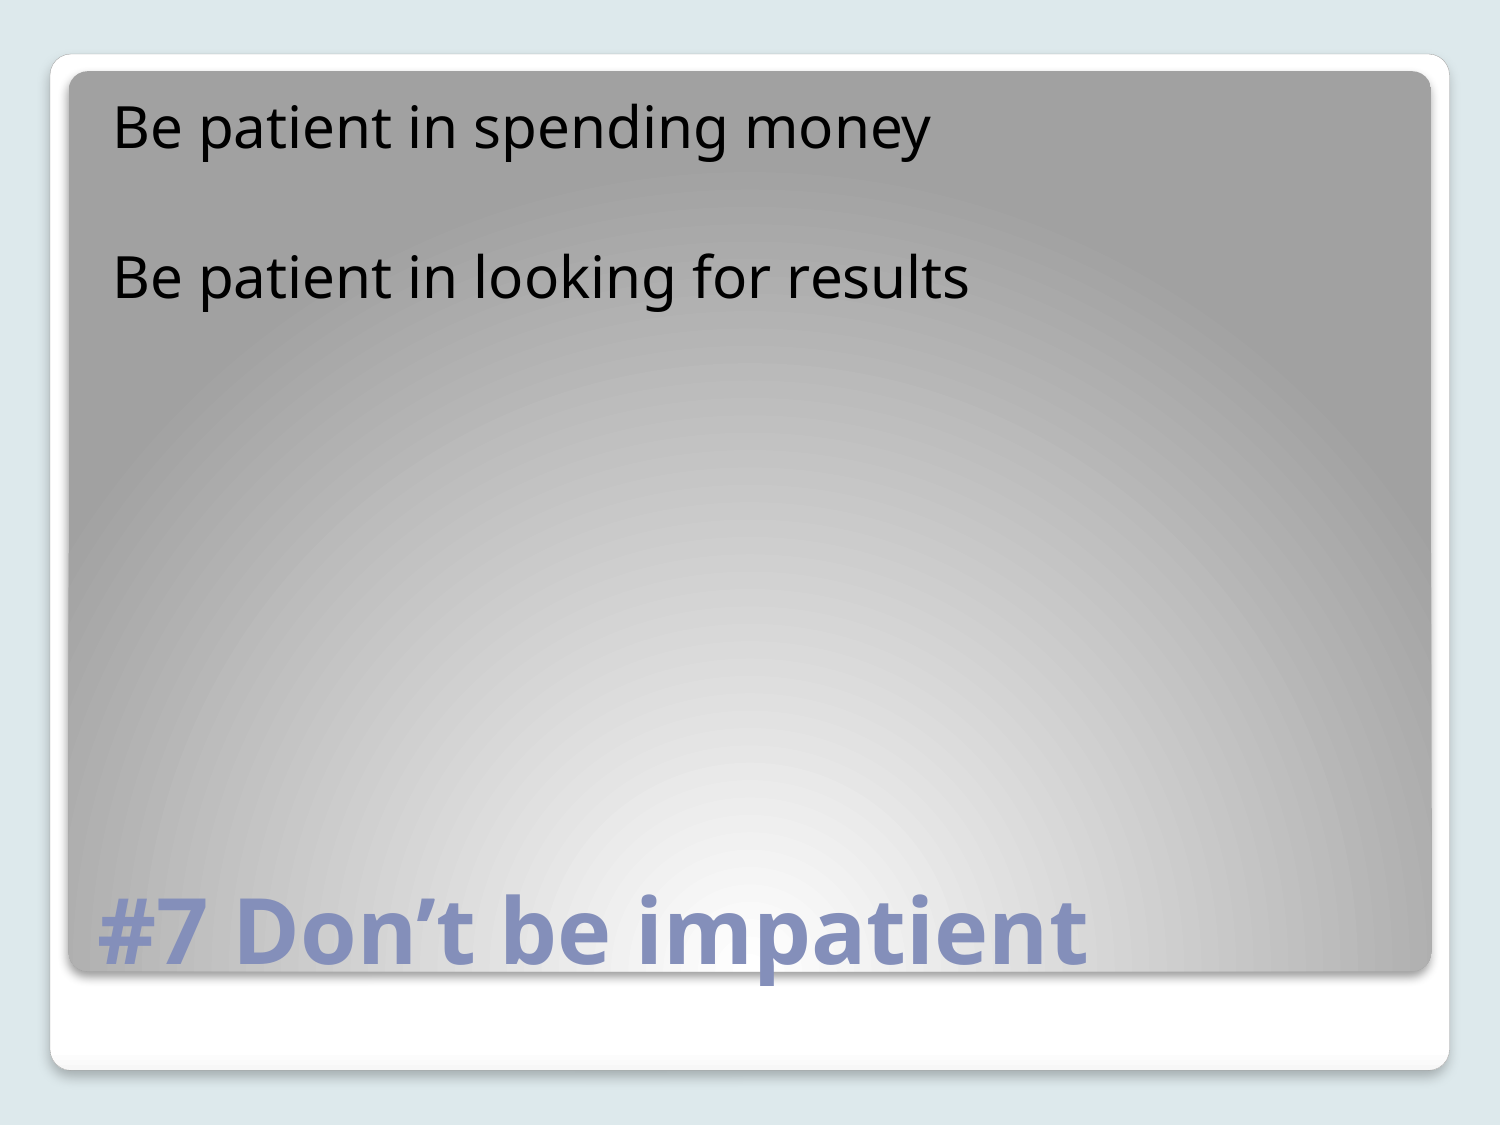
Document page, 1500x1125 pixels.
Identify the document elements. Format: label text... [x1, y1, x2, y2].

list Be patient in spending money Be patient in looking for results [82, 75, 1000, 774]
title #7 Don’t be impatient [82, 817, 1425, 990]
